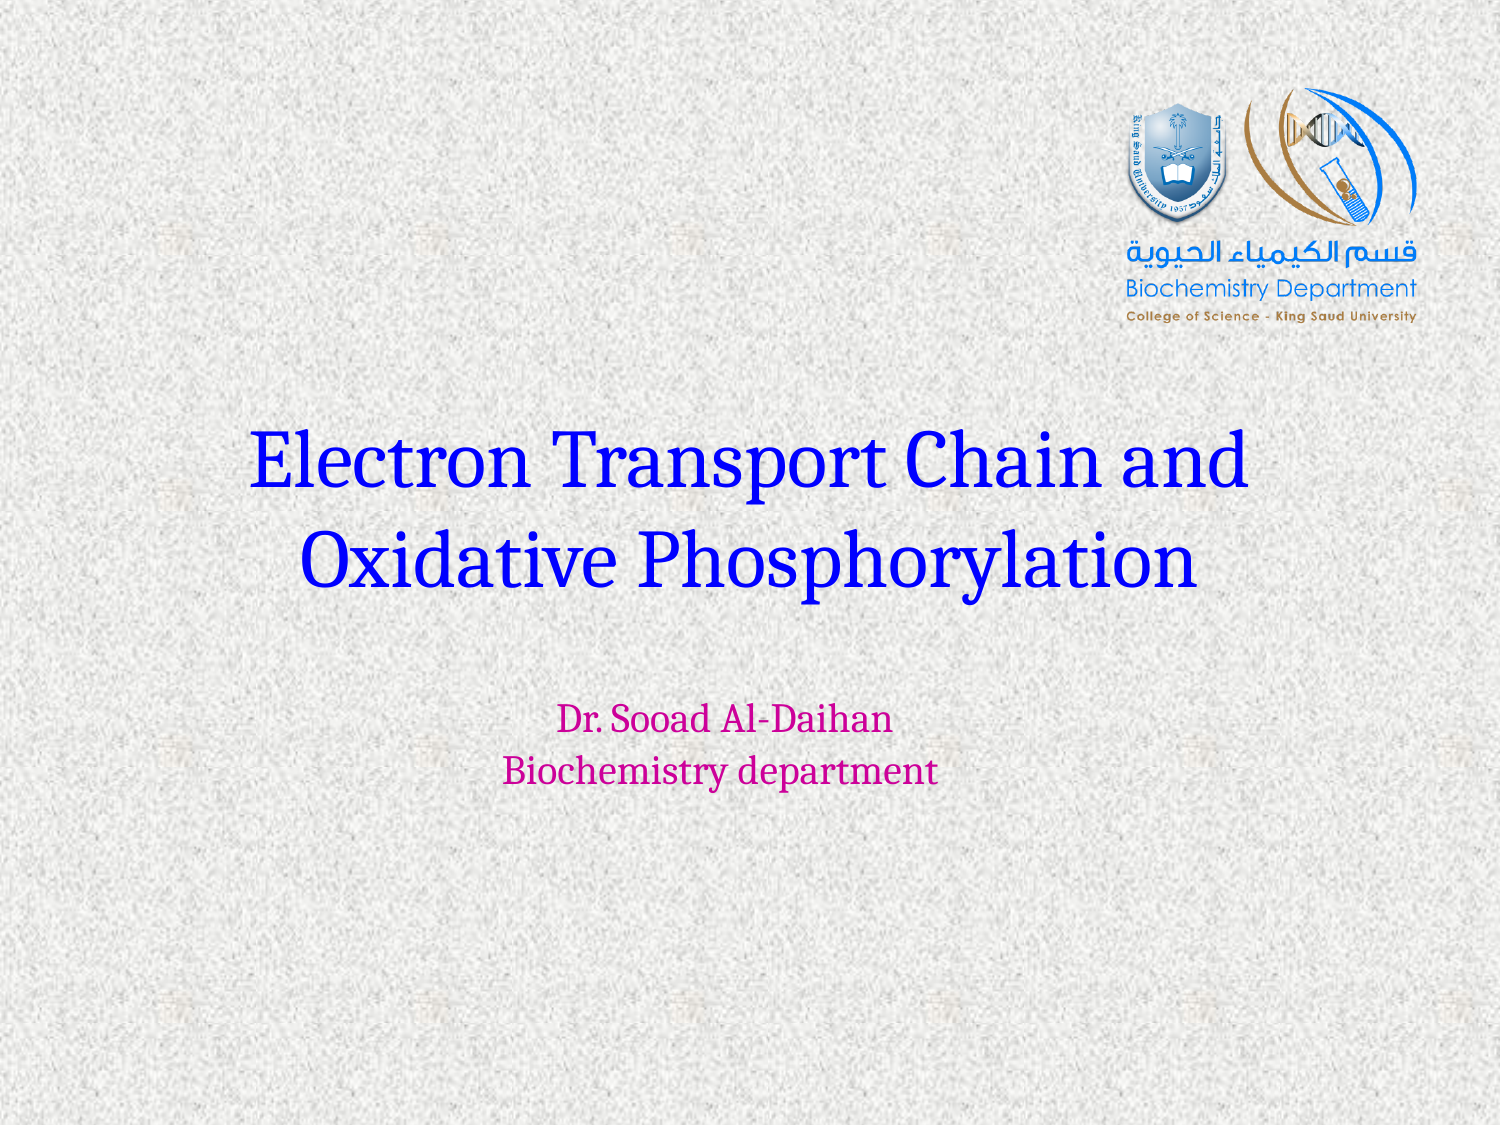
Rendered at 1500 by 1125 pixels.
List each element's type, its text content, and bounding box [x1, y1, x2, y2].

picture [0, 0, 1500, 1125]
text_box Dr. Sooad Al-Daihan Biochemistry department [349, 687, 1100, 802]
title Electron Transport Chain and Oxidative Phosphorylation [112, 387, 1388, 629]
